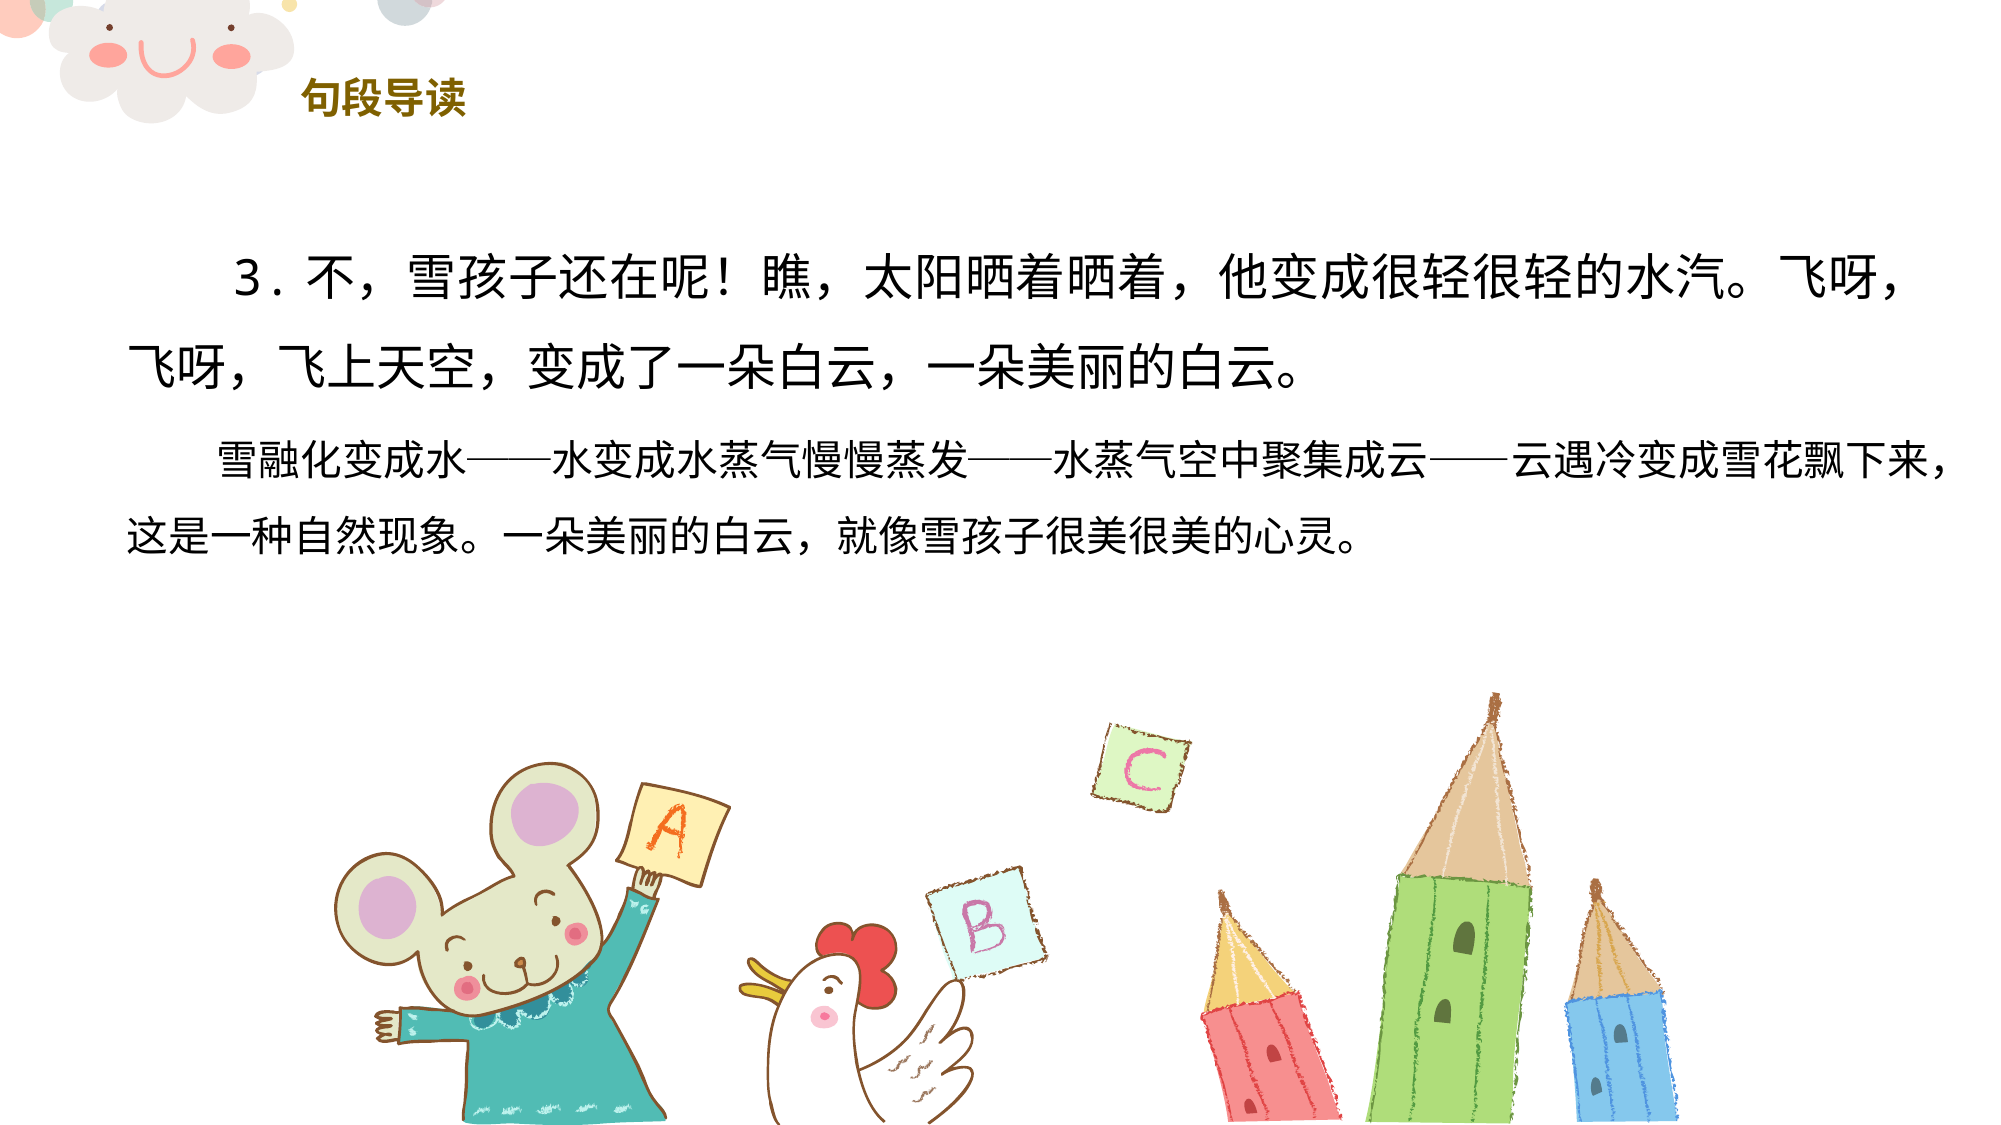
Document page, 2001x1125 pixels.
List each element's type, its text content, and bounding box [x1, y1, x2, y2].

picture [333, 691, 1680, 1125]
picture [0, 0, 455, 131]
text_box 句段导读 [455, 64, 674, 130]
text_box 3.不，雪孩子还在呢！瞧，太阳晒着晒着，他变成很轻很轻的水汽。飞呀，飞呀，飞上天空，变成了一朵白云，一朵美丽的白云。 雪融化变成水──水变成水蒸气慢慢蒸发──水蒸气空中聚集成云——云遇冷变成雪花飘下来，这是一种自然现象。一朵美丽的白云，就像雪孩子很美很美的心灵。 [111, 207, 1944, 568]
